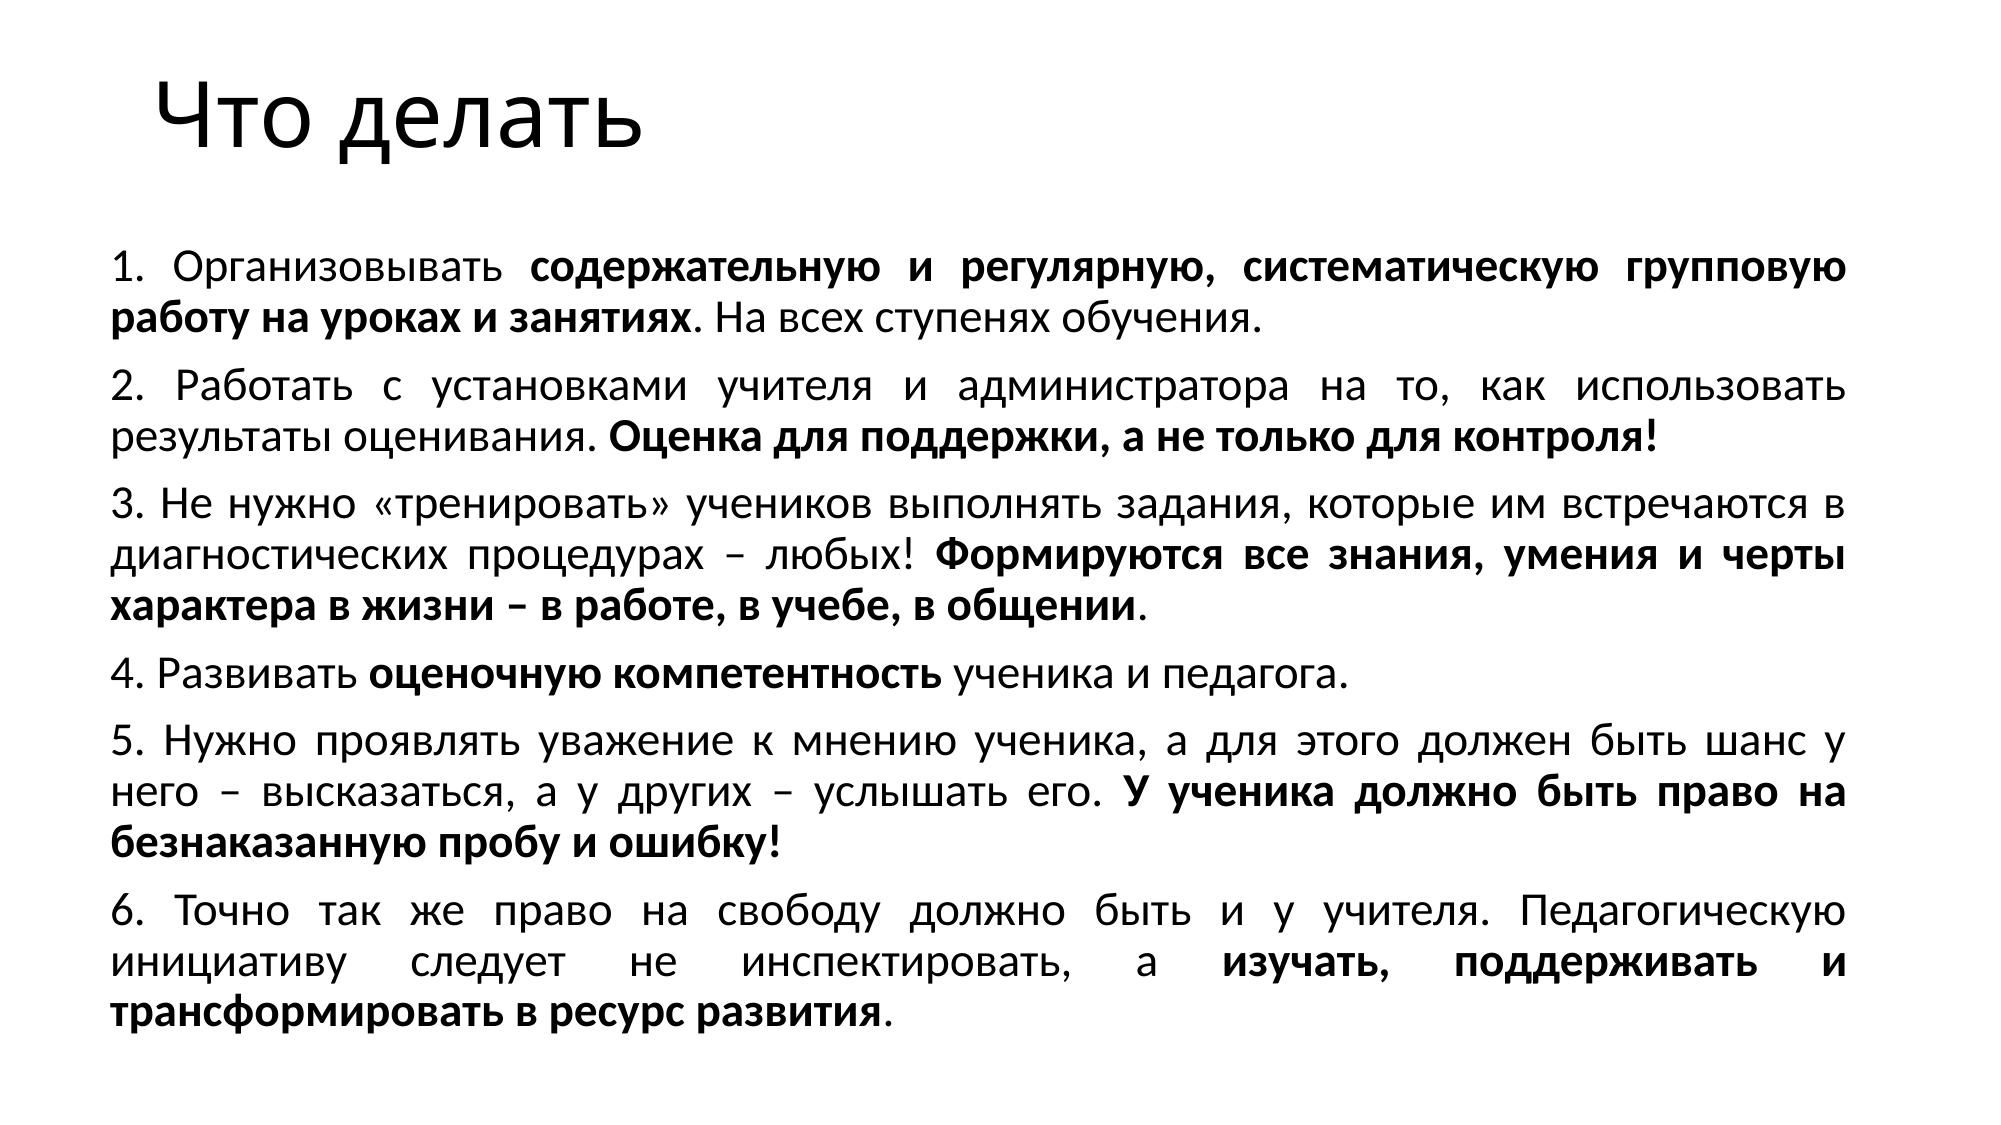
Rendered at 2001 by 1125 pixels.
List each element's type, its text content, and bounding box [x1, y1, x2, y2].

title Что делать [137, 59, 1863, 176]
list 1. Организовывать содержательную и регулярную, систематическую групповую работу на уроках и занятиях. На всех ступенях обучения. 2. Работать с установками учителя и администратора на то, как использовать результаты оценивания. Оценка для поддержки, а не только для контроля! 3. Не нужно «тренировать» учеников выполнять задания, которые им встречаются в диагностических процедурах – любых! Формируются все знания, умения и черты характера в жизни – в работе, в учебе, в общении. 4. Развивать оценочную компетентность ученика и педагога. 5. Нужно проявлять уважение к мнению ученика, а для этого должен быть шанс у него – высказаться, а у других – услышать его. У ученика должно быть право на безнаказанную пробу и ошибку! 6. Точно так же право на свободу должно быть и у учителя. Педагогическую инициативу следует не инспектировать, а изучать, поддерживать и трансформировать в ресурс развития. [94, 233, 1863, 1055]
